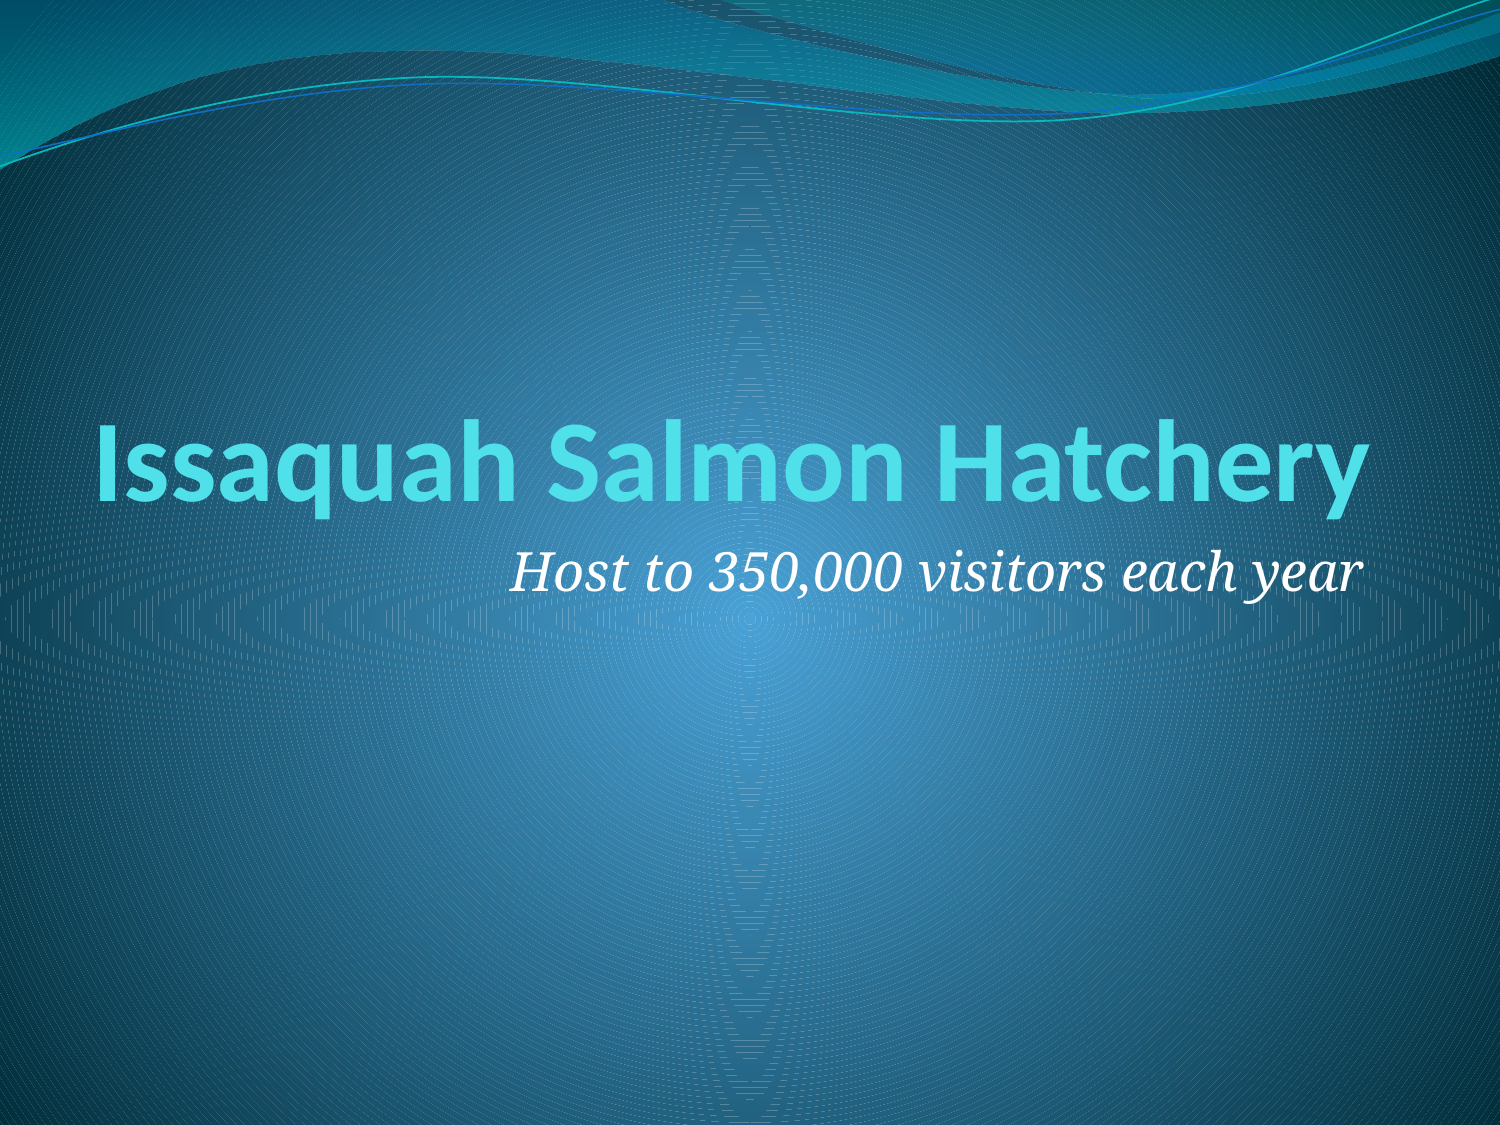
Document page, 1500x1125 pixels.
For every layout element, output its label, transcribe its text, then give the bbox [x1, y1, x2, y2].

subtitle Host to 350,000 visitors each year [87, 529, 1376, 818]
title Issaquah Salmon Hatchery [87, 224, 1376, 525]
